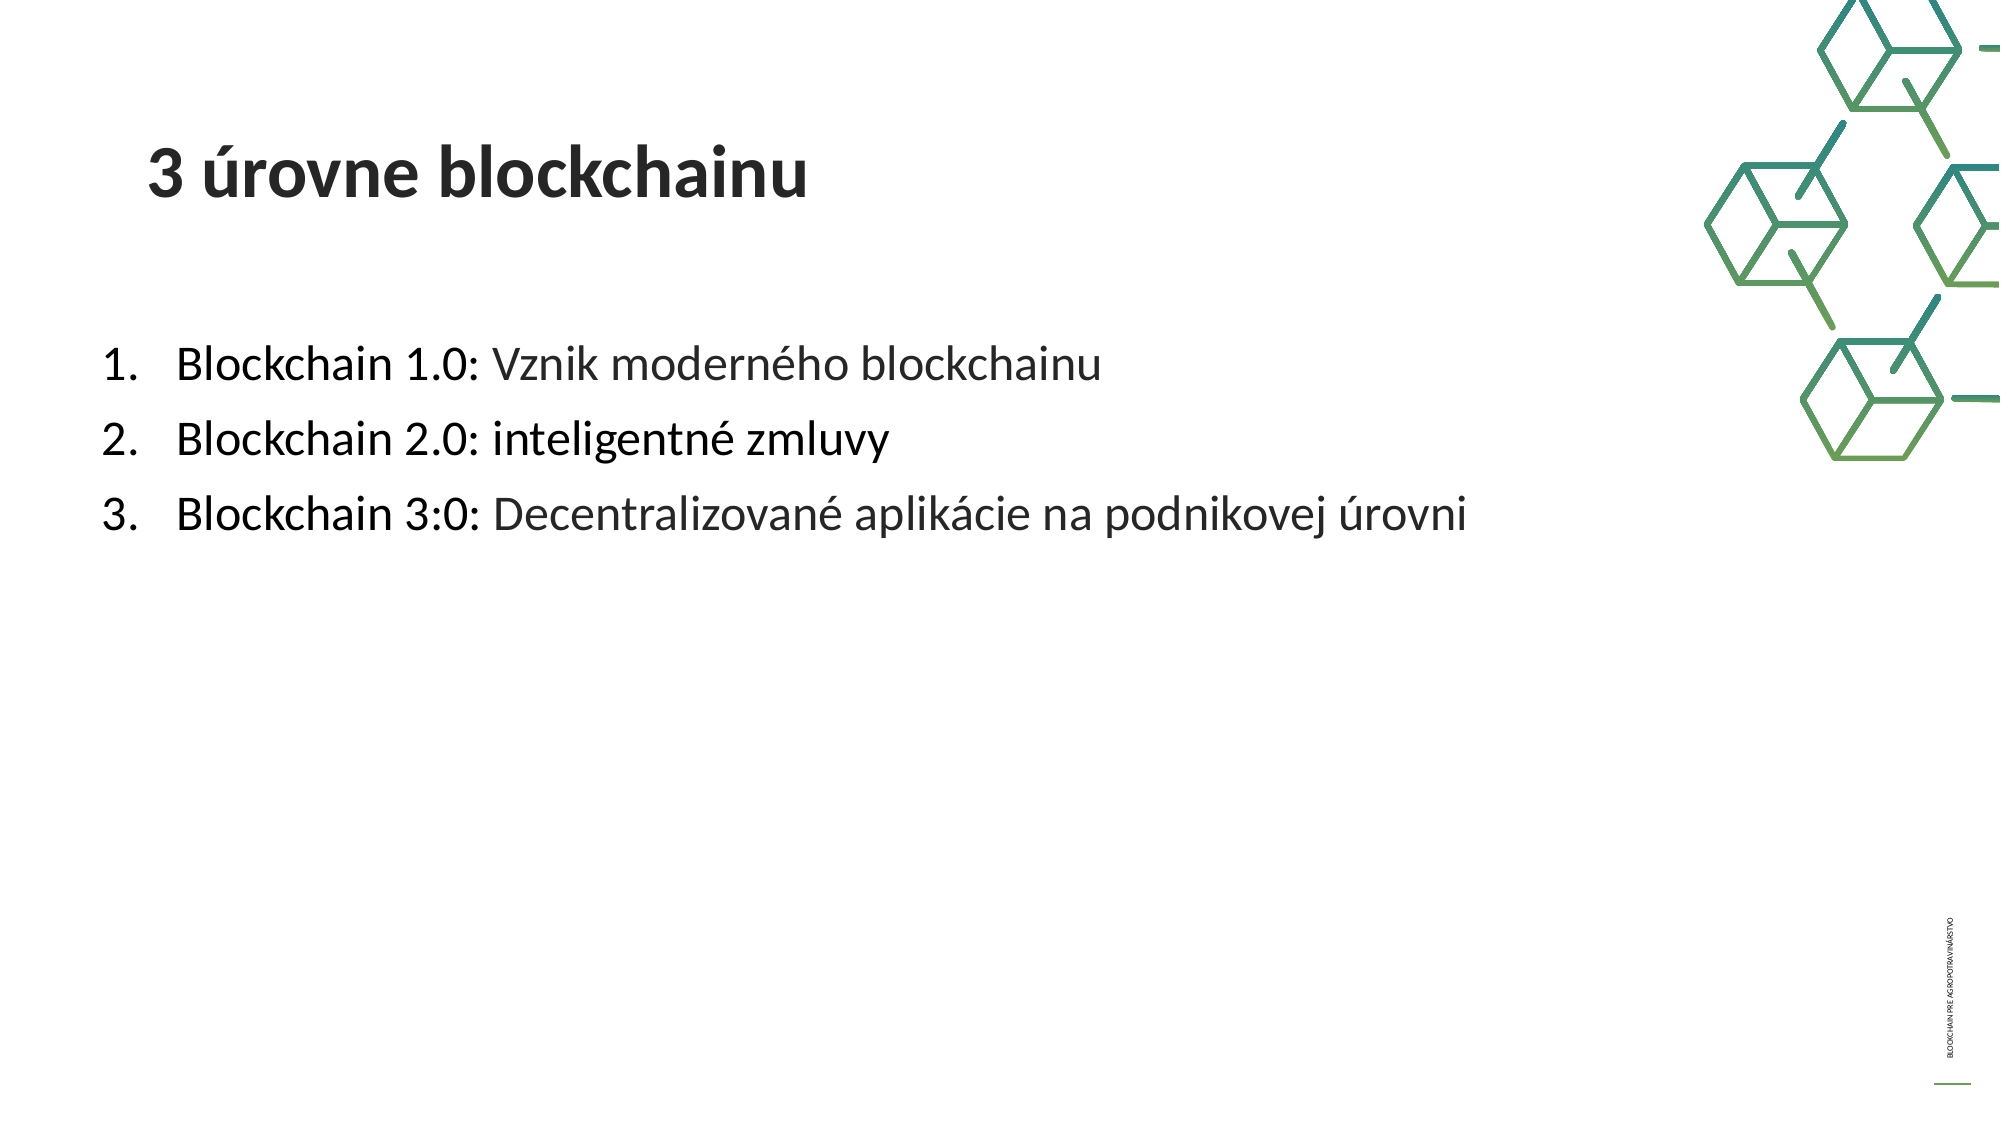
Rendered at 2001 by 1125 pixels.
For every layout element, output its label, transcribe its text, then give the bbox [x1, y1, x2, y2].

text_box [1703, 0, 2000, 462]
list Blockchain 1.0: Vznik moderného blockchainu Blockchain 2.0: inteligentné zmluvy Blockchain 3:0: Decentralizované aplikácie na podnikovej úrovni [86, 329, 1825, 1100]
list 3 úrovne blockchainu [130, 124, 1698, 337]
